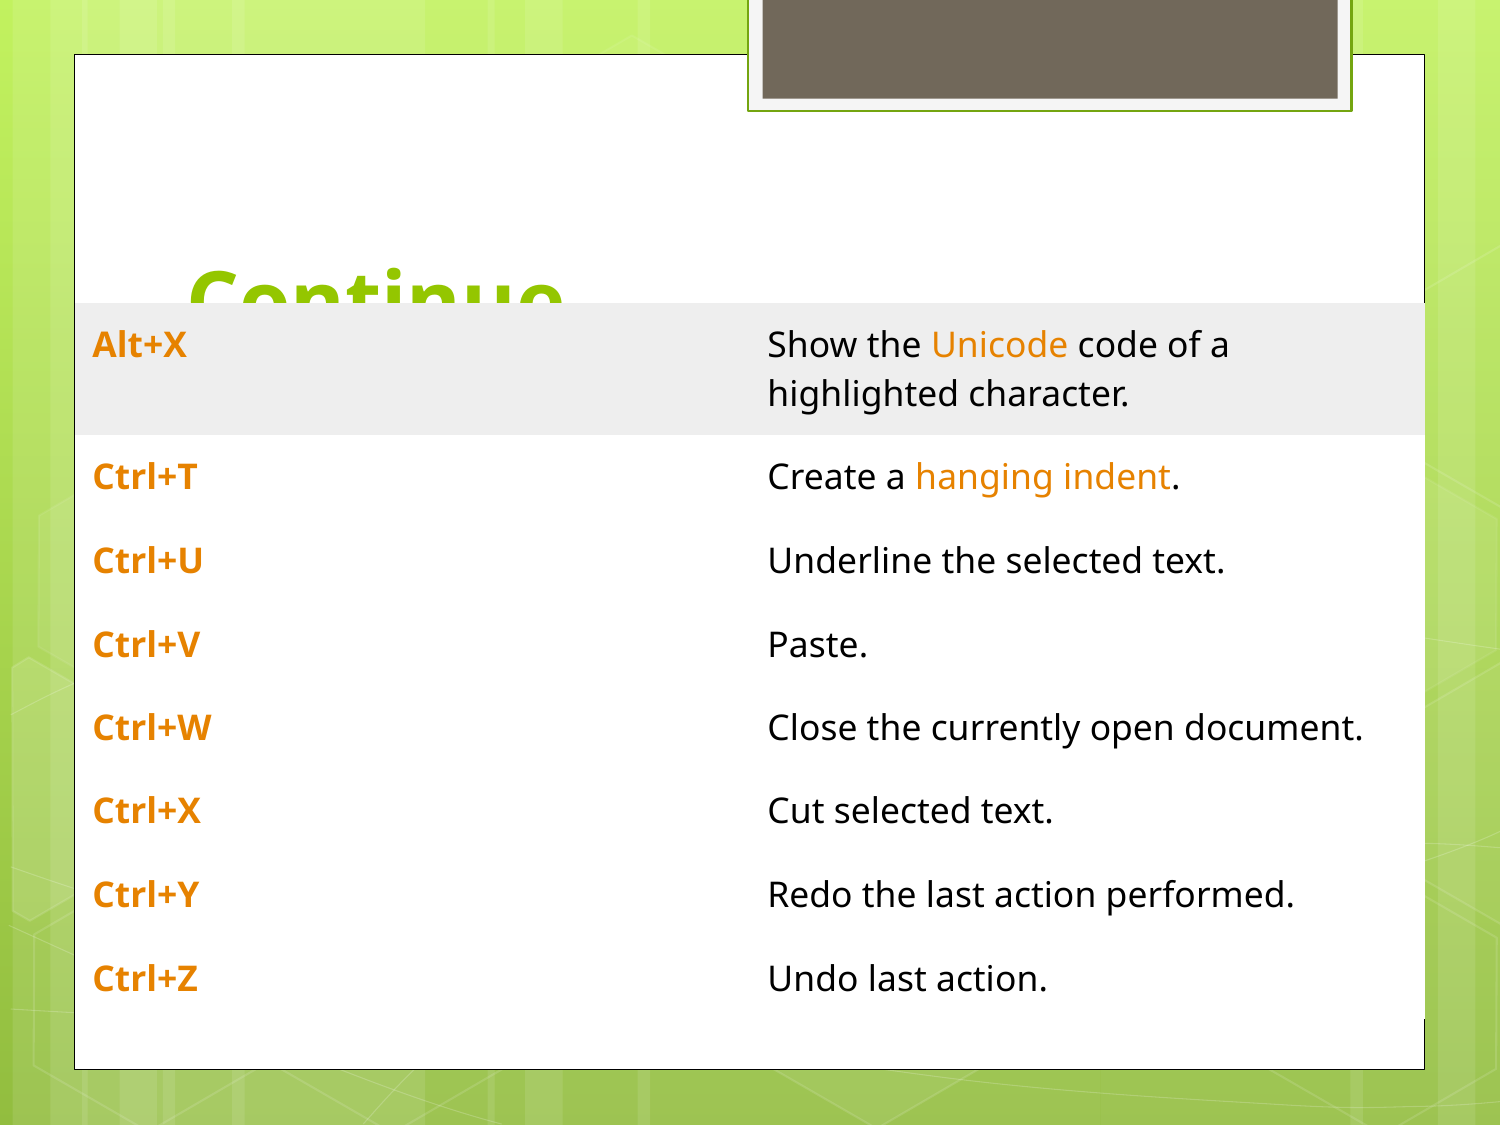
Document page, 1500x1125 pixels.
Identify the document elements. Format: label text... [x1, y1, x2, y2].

table_cell Ctrl+V [75, 602, 750, 685]
table_cell Ctrl+T [75, 435, 750, 518]
table_cell Ctrl+W [75, 685, 750, 769]
table_cell Undo last action. [750, 936, 1425, 1019]
table_header Show the Unicode code of a highlighted character. [750, 303, 1425, 435]
table_cell Ctrl+U [75, 518, 750, 602]
table_cell Cut selected text. [750, 769, 1425, 852]
table_cell Close the currently open document. [750, 685, 1425, 769]
table_cell Ctrl+Y [75, 852, 750, 936]
title Continue…. [171, 168, 1324, 303]
table_header Alt+X [75, 303, 750, 435]
table_cell Underline the selected text. [750, 518, 1425, 602]
table_cell Create a hanging indent. [750, 435, 1425, 518]
table_cell Ctrl+X [75, 769, 750, 852]
table_cell Redo the last action performed. [750, 852, 1425, 936]
table_cell Paste. [750, 602, 1425, 685]
table_cell Ctrl+Z [75, 936, 750, 1019]
